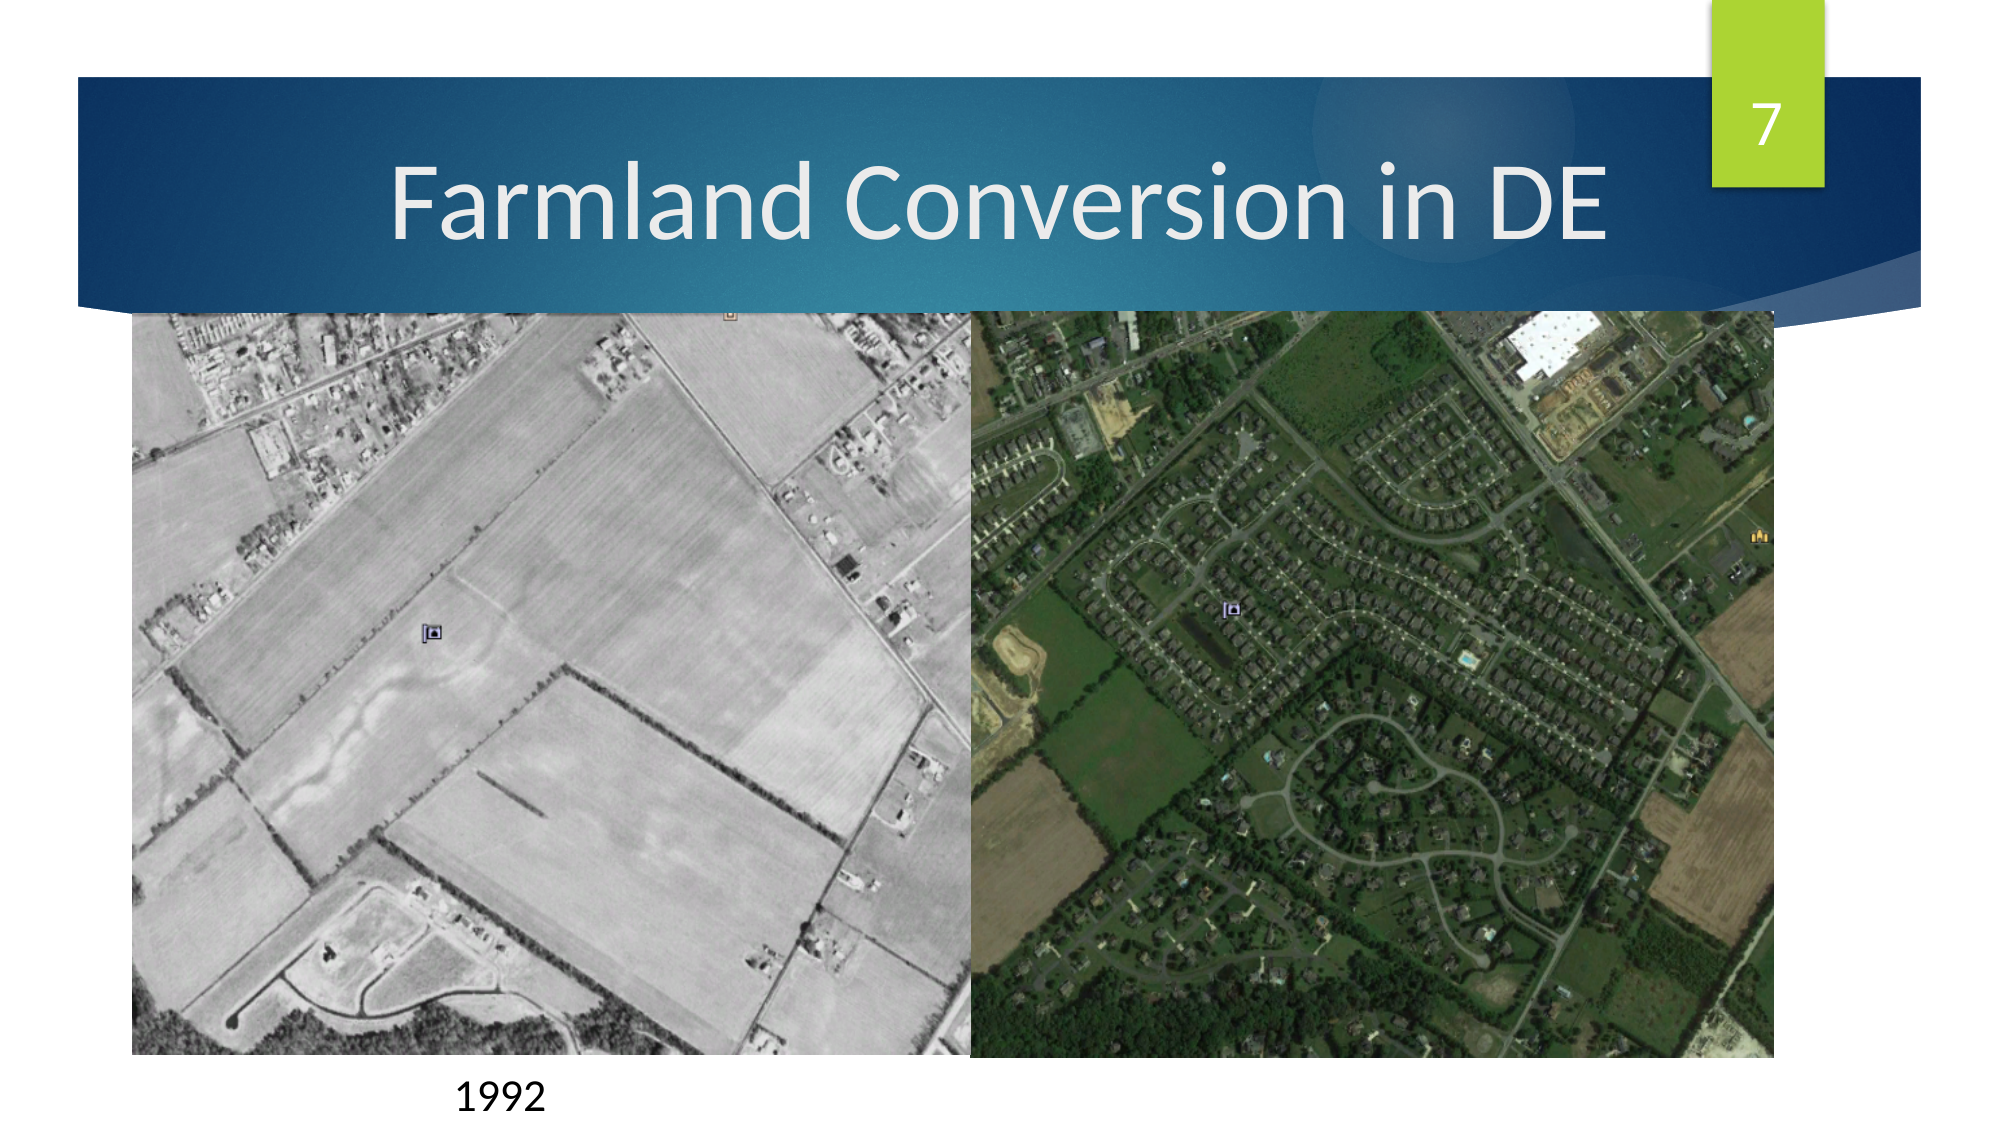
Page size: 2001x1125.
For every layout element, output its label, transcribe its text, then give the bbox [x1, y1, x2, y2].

picture [131, 311, 1774, 1058]
title Farmland Conversion in DE [0, 136, 2000, 253]
slide_number 7 [1698, 48, 1836, 175]
text_box 1992 2018 [438, 1064, 1742, 1125]
